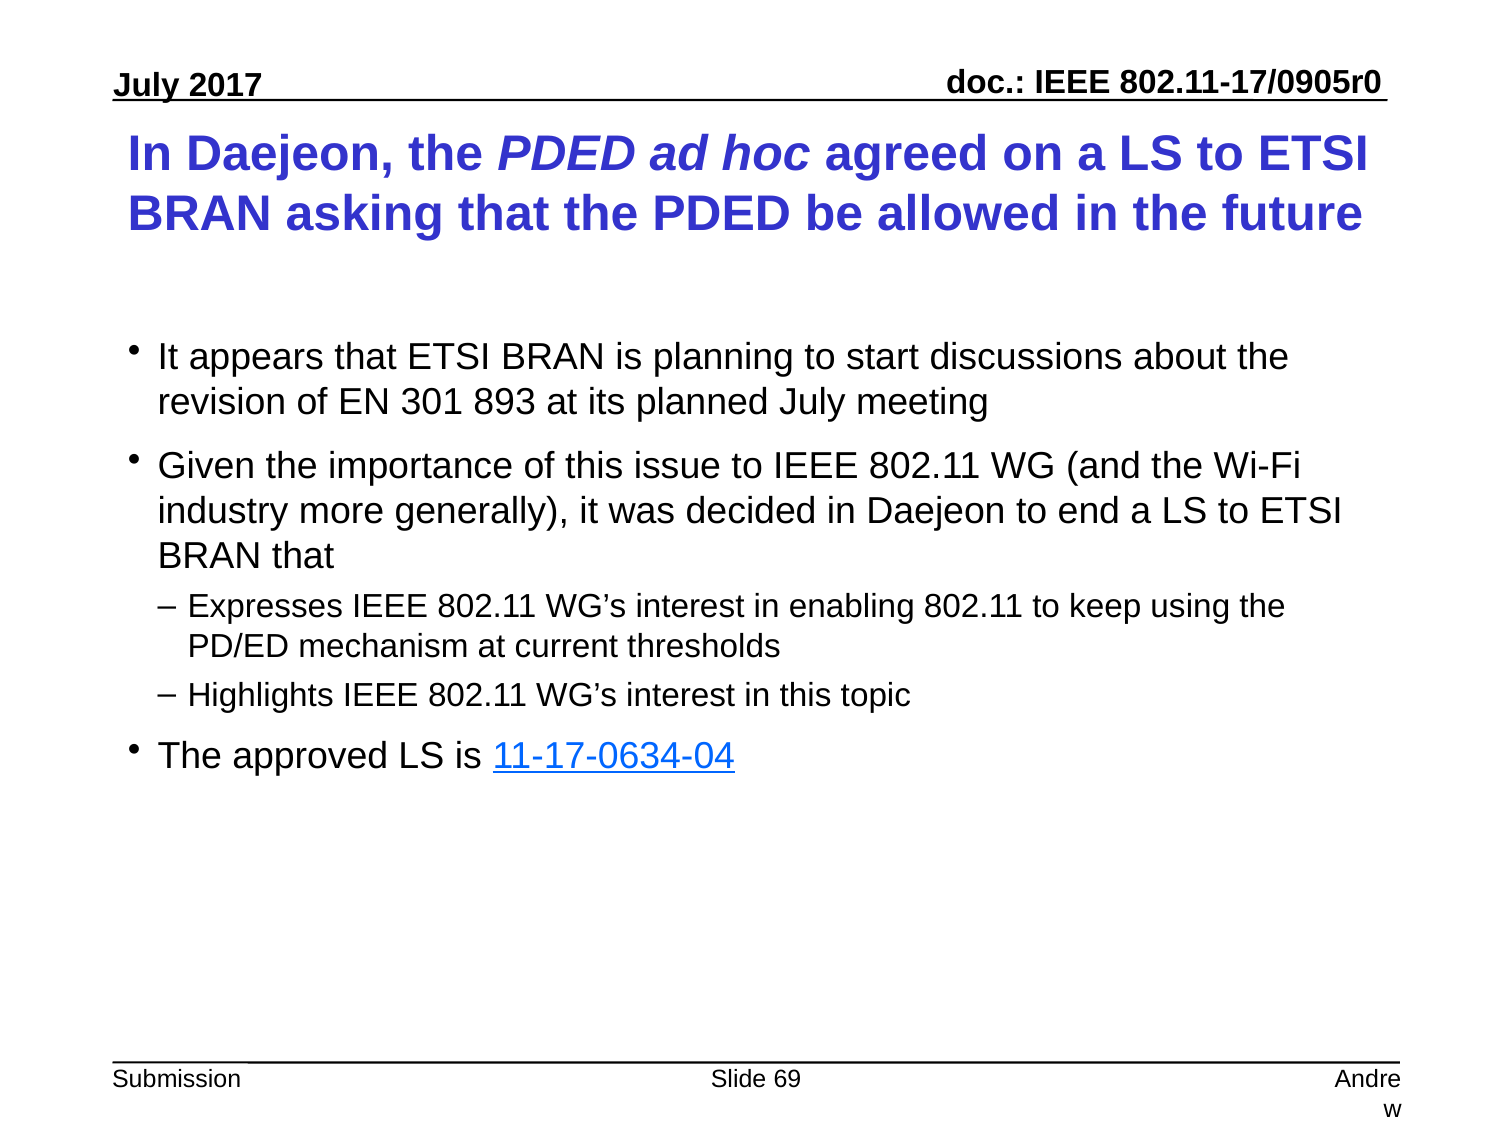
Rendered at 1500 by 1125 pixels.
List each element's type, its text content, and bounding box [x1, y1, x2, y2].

title In Daejeon, the PDED ad hoc agreed on a LS to ETSI BRAN asking that the PDED be allowed in the future [112, 112, 1388, 288]
list It appears that ETSI BRAN is planning to start discussions about the revision of EN 301 893 at its planned July meeting Given the importance of this issue to IEEE 802.11 WG (and the Wi-Fi industry more generally), it was decided in Daejeon to end a LS to ETSI BRAN that Expresses IEEE 802.11 WG’s interest in enabling 802.11 to keep using the PD/ED mechanism at current thresholds Highlights IEEE 802.11 WG’s interest in this topic The approved LS is 11-17-0634-04 [112, 324, 1388, 1000]
slide_number Slide 69 [709, 1061, 803, 1093]
footer Andrew Myles, Cisco [1320, 1061, 1402, 1093]
